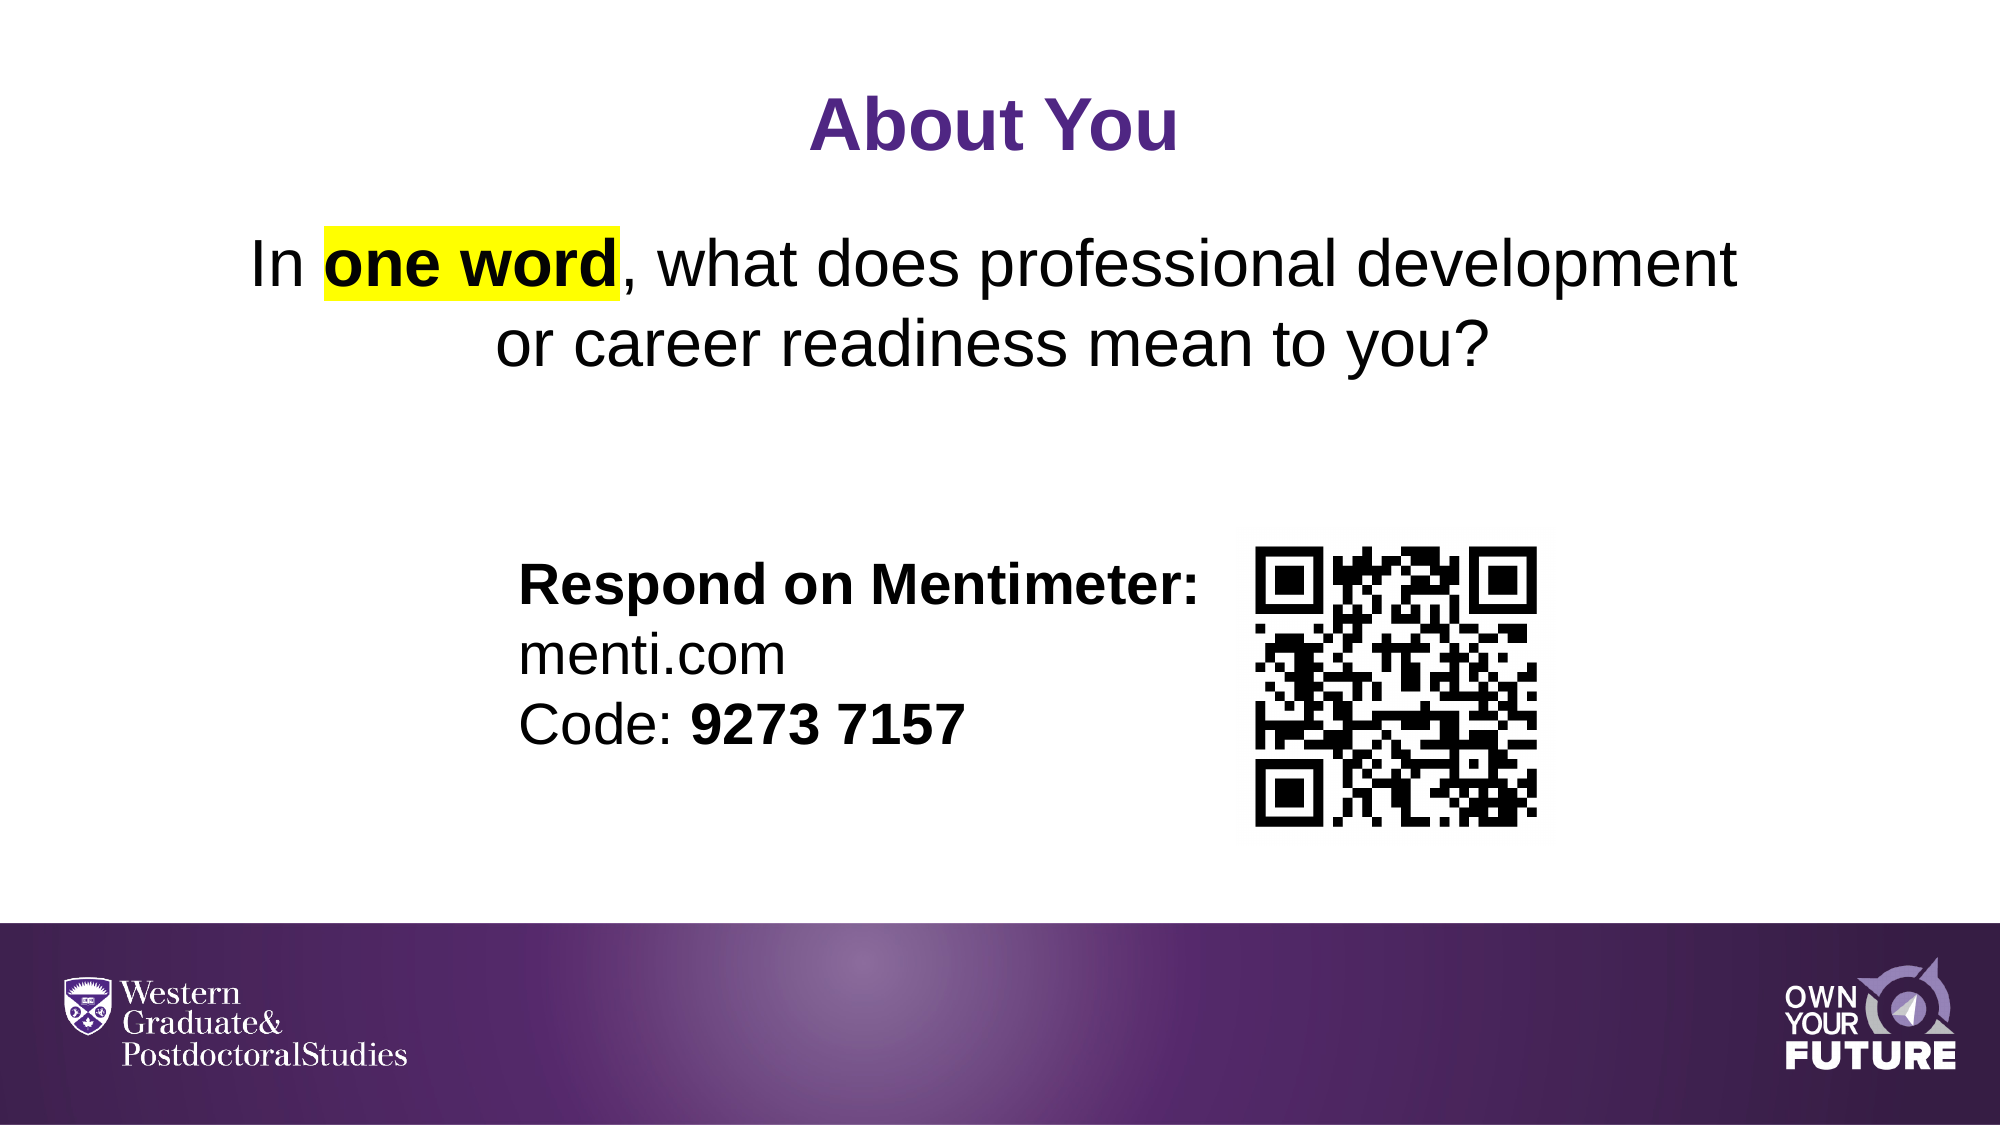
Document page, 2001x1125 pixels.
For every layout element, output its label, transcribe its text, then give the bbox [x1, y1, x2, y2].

picture [1235, 526, 1556, 847]
picture [0, 923, 2000, 1125]
text_box In one word, what does professional development or career readiness mean to you? [205, 212, 1783, 388]
text_box Respond on Mentimeter: menti.com Code: 9273 7157 [503, 538, 1230, 764]
title About You [131, 56, 1857, 185]
